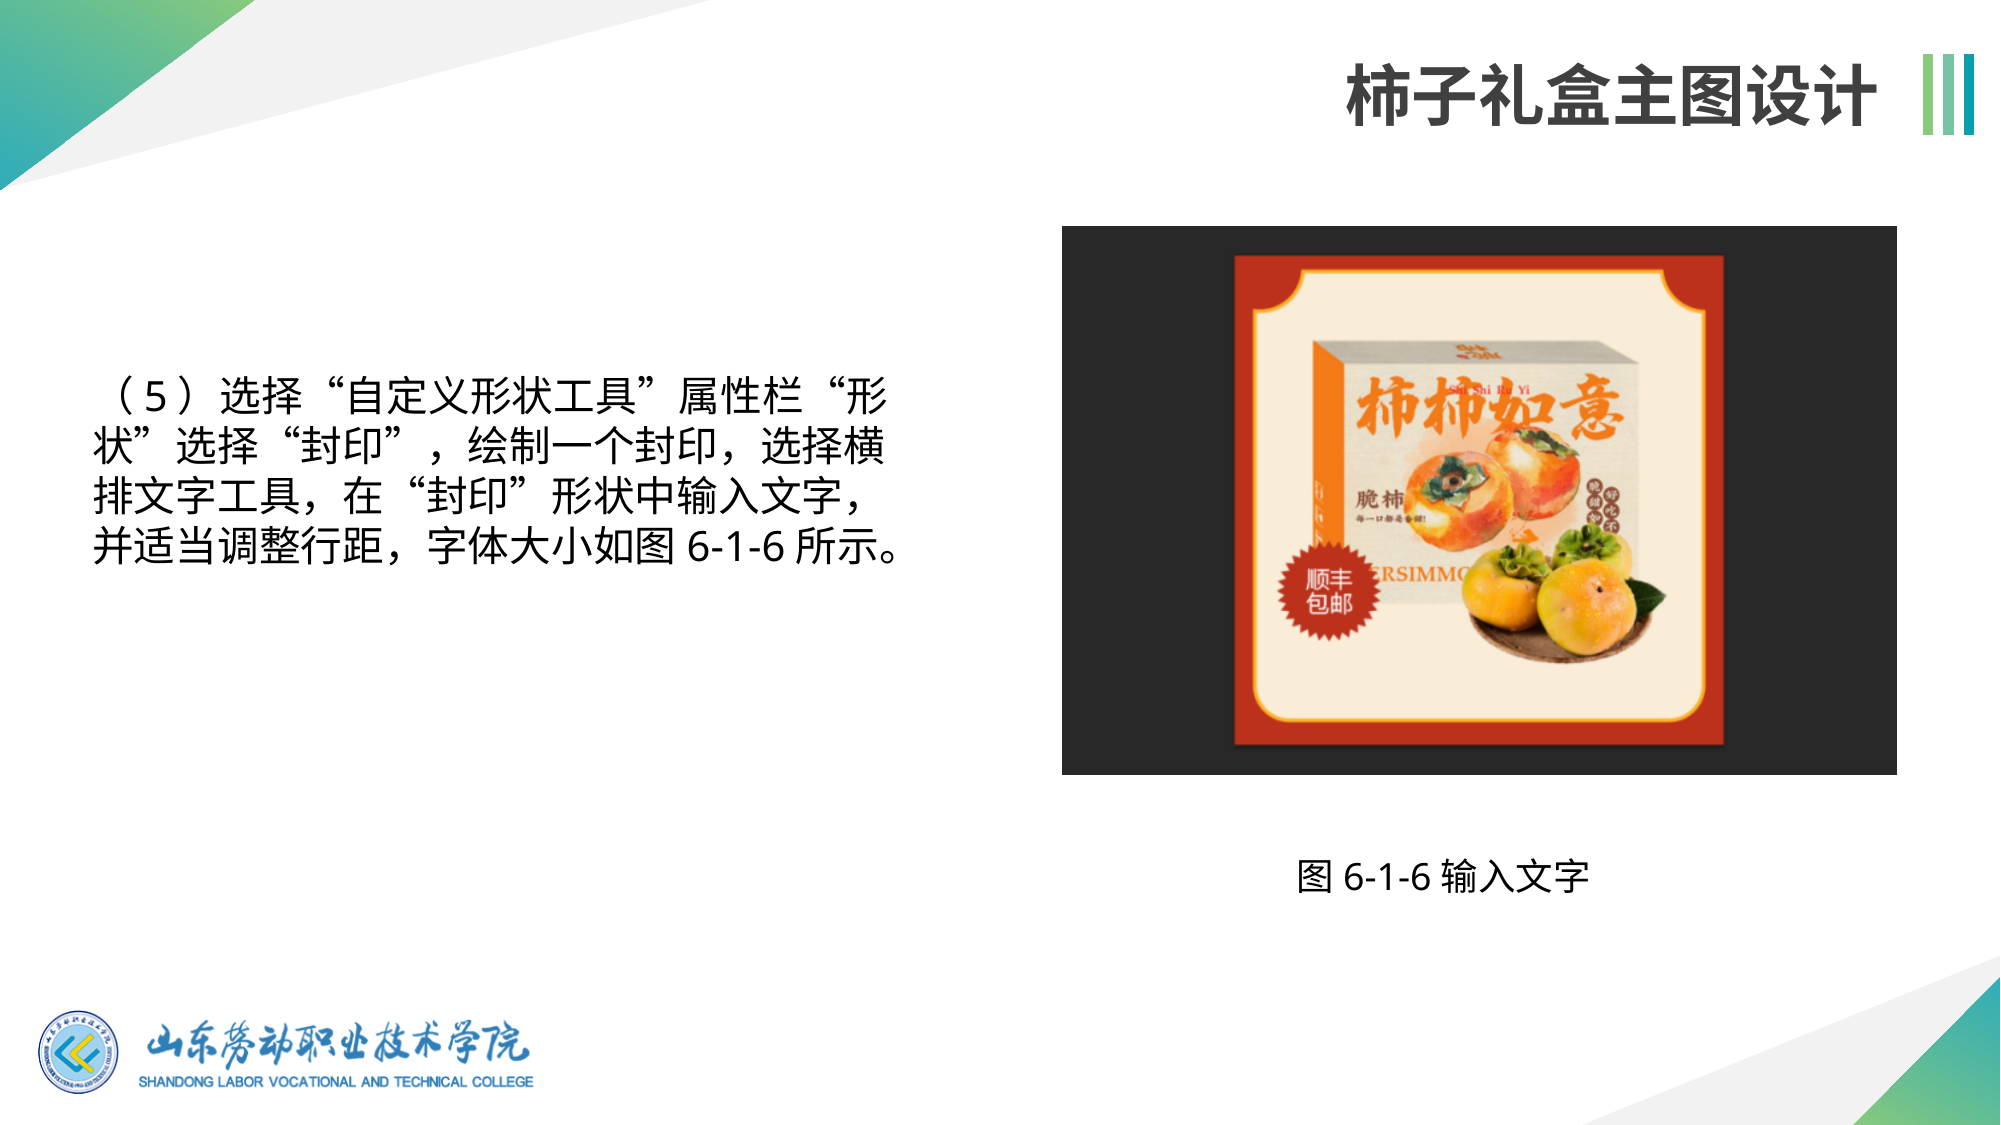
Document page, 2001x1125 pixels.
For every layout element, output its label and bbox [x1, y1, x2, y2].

text_box [0, 0, 2000, 1125]
picture [38, 1010, 550, 1094]
picture [1062, 226, 1897, 775]
text_box [1928, 54, 1969, 136]
